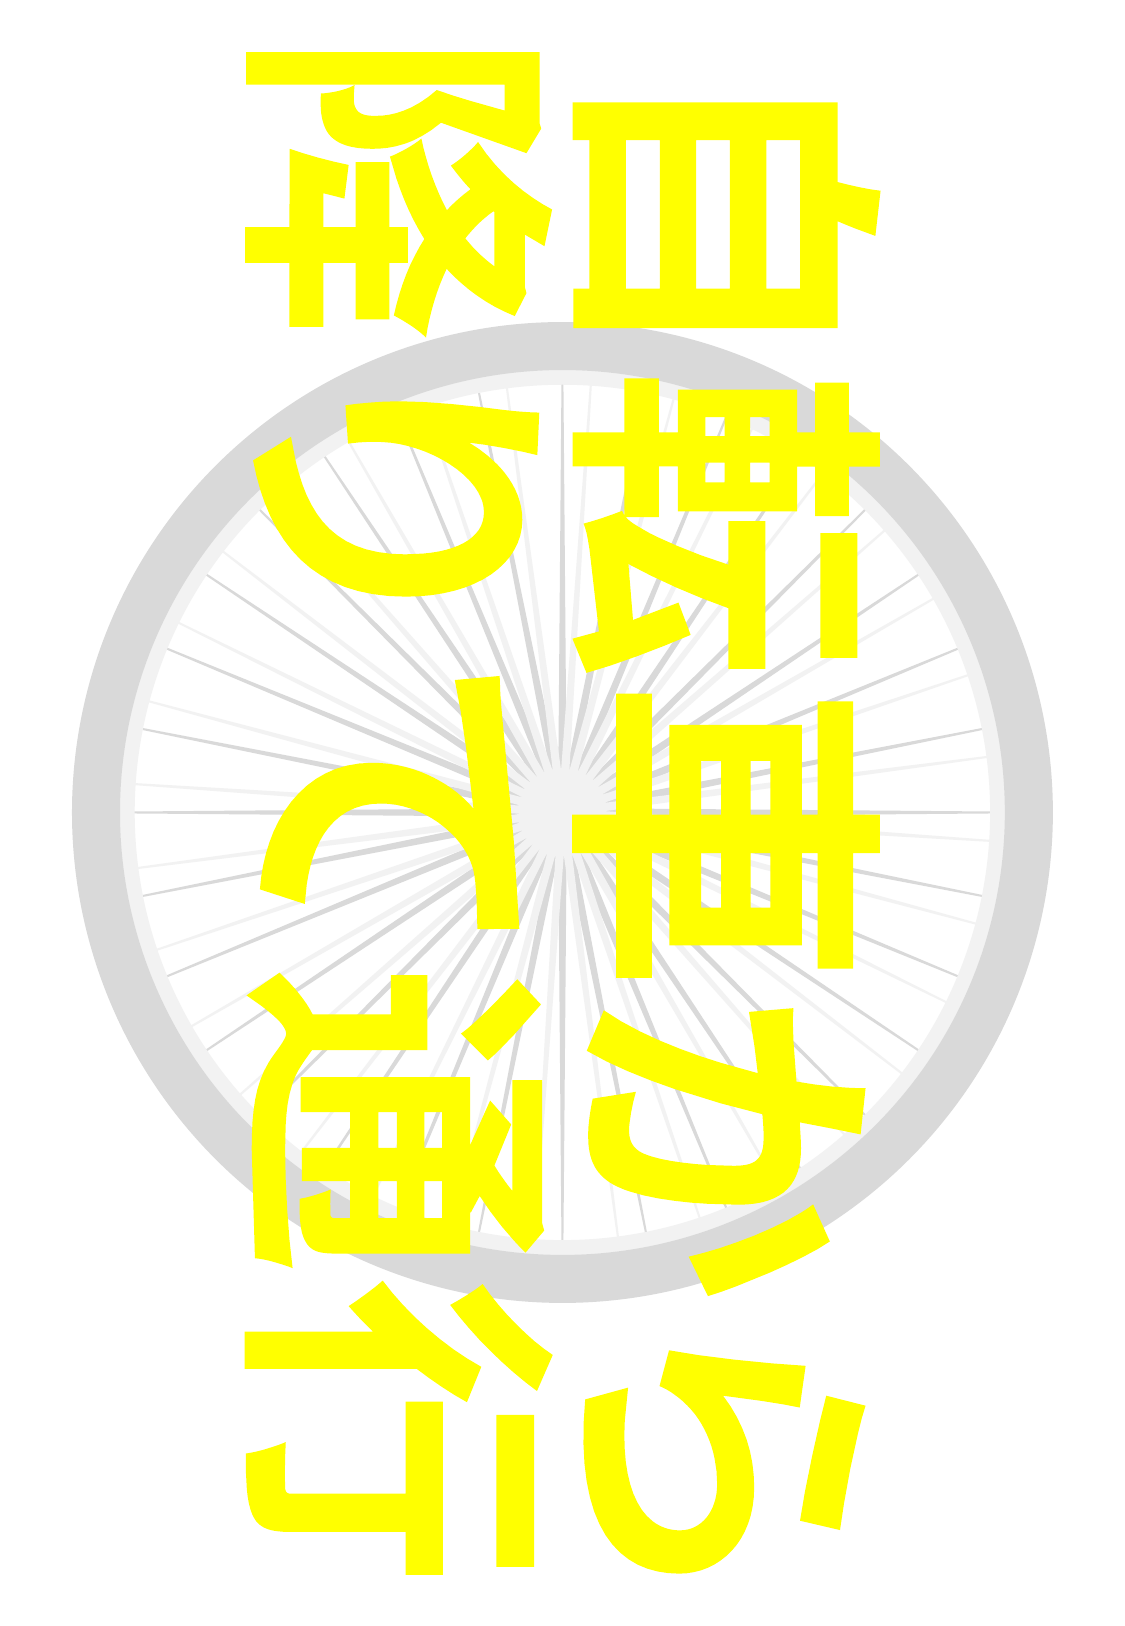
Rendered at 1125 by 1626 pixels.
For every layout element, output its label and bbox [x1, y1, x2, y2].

text_box [71, 321, 1054, 1304]
